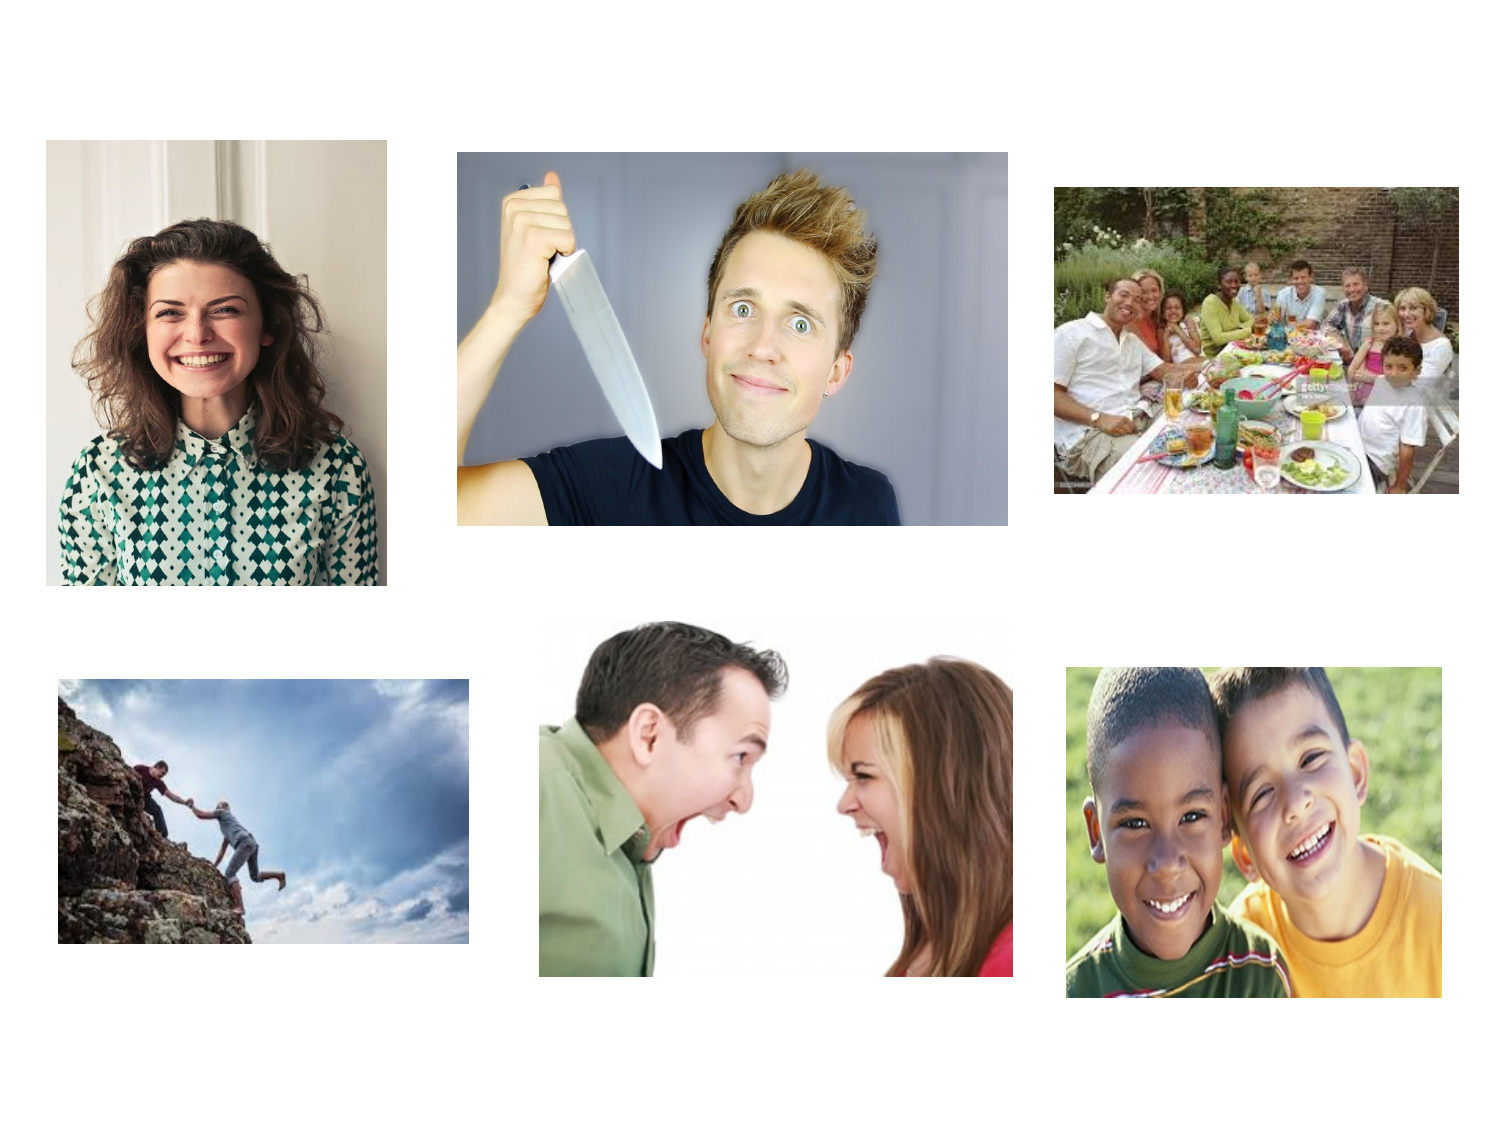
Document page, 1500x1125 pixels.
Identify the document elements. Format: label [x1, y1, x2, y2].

picture [46, 140, 387, 587]
picture [1054, 187, 1459, 495]
picture [456, 152, 1009, 526]
picture [1066, 667, 1442, 998]
picture [538, 620, 1013, 978]
picture [58, 679, 469, 944]
